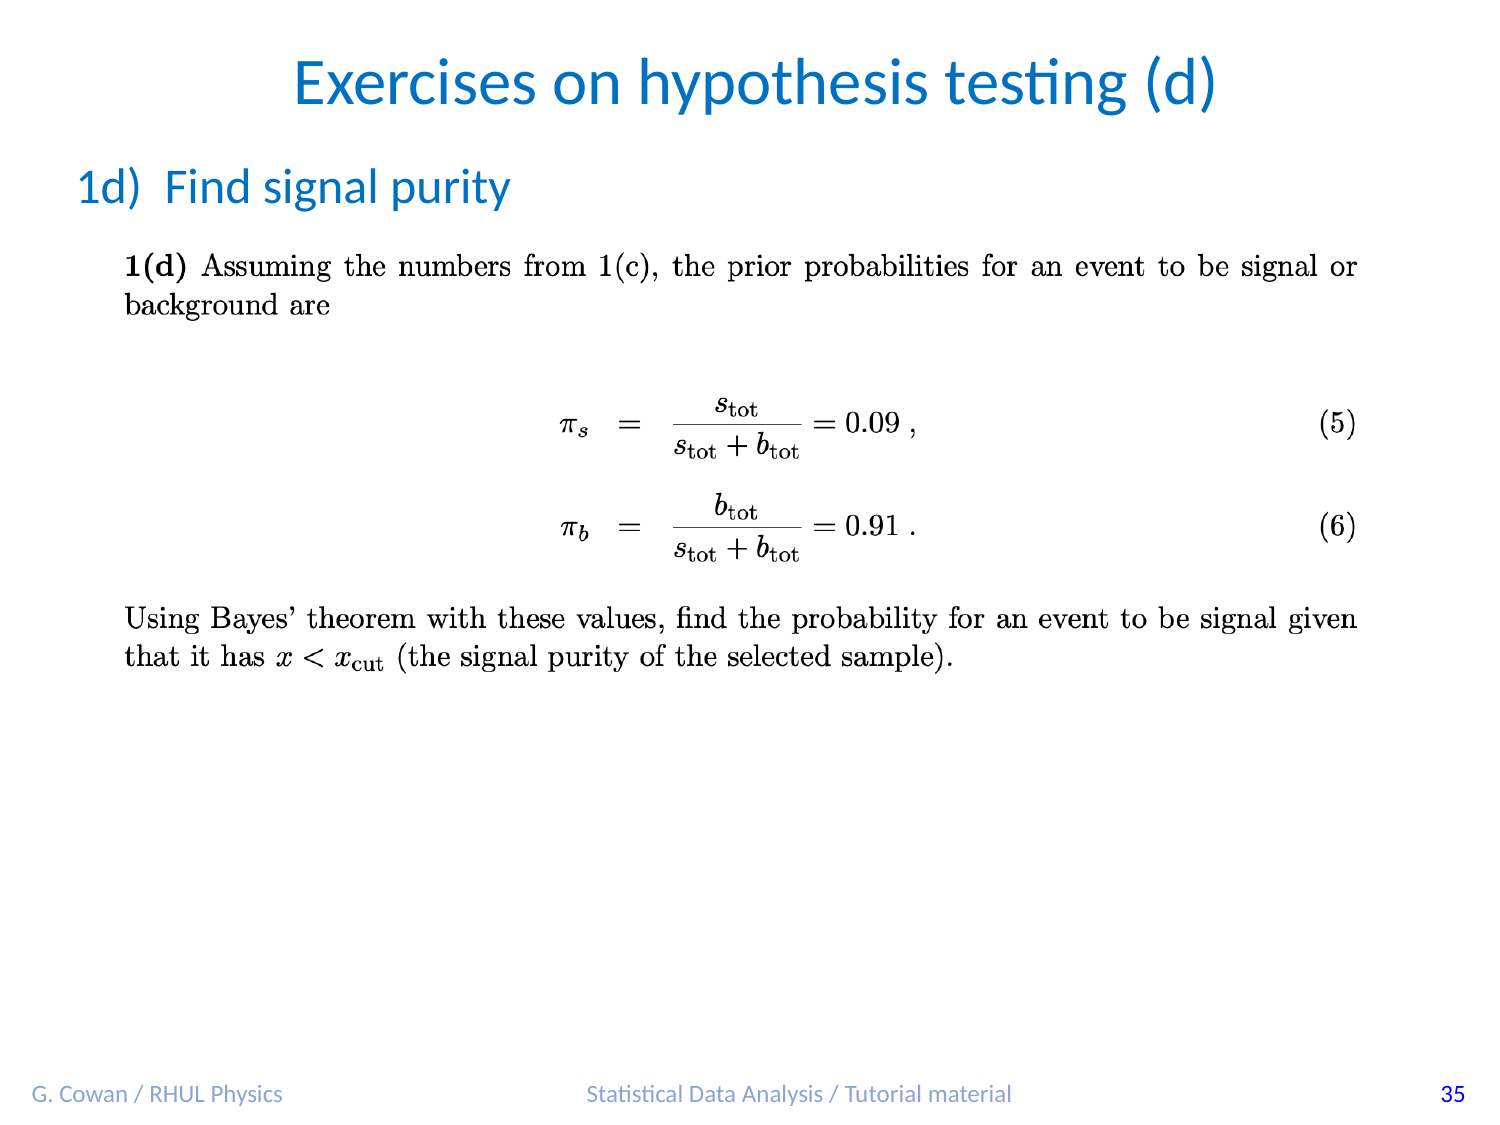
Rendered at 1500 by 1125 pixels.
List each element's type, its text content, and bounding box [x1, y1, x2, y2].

slide_number G. Cowan / RHUL Physics [16, 1062, 338, 1123]
picture [108, 238, 1385, 683]
text_box Exercises on hypothesis testing (d) [278, 30, 1235, 126]
text_box 1d) Find signal purity [60, 146, 1447, 222]
slide_number 35 [1262, 1062, 1481, 1123]
footer Statistical Data Analysis / Tutorial material [338, 1062, 1262, 1123]
